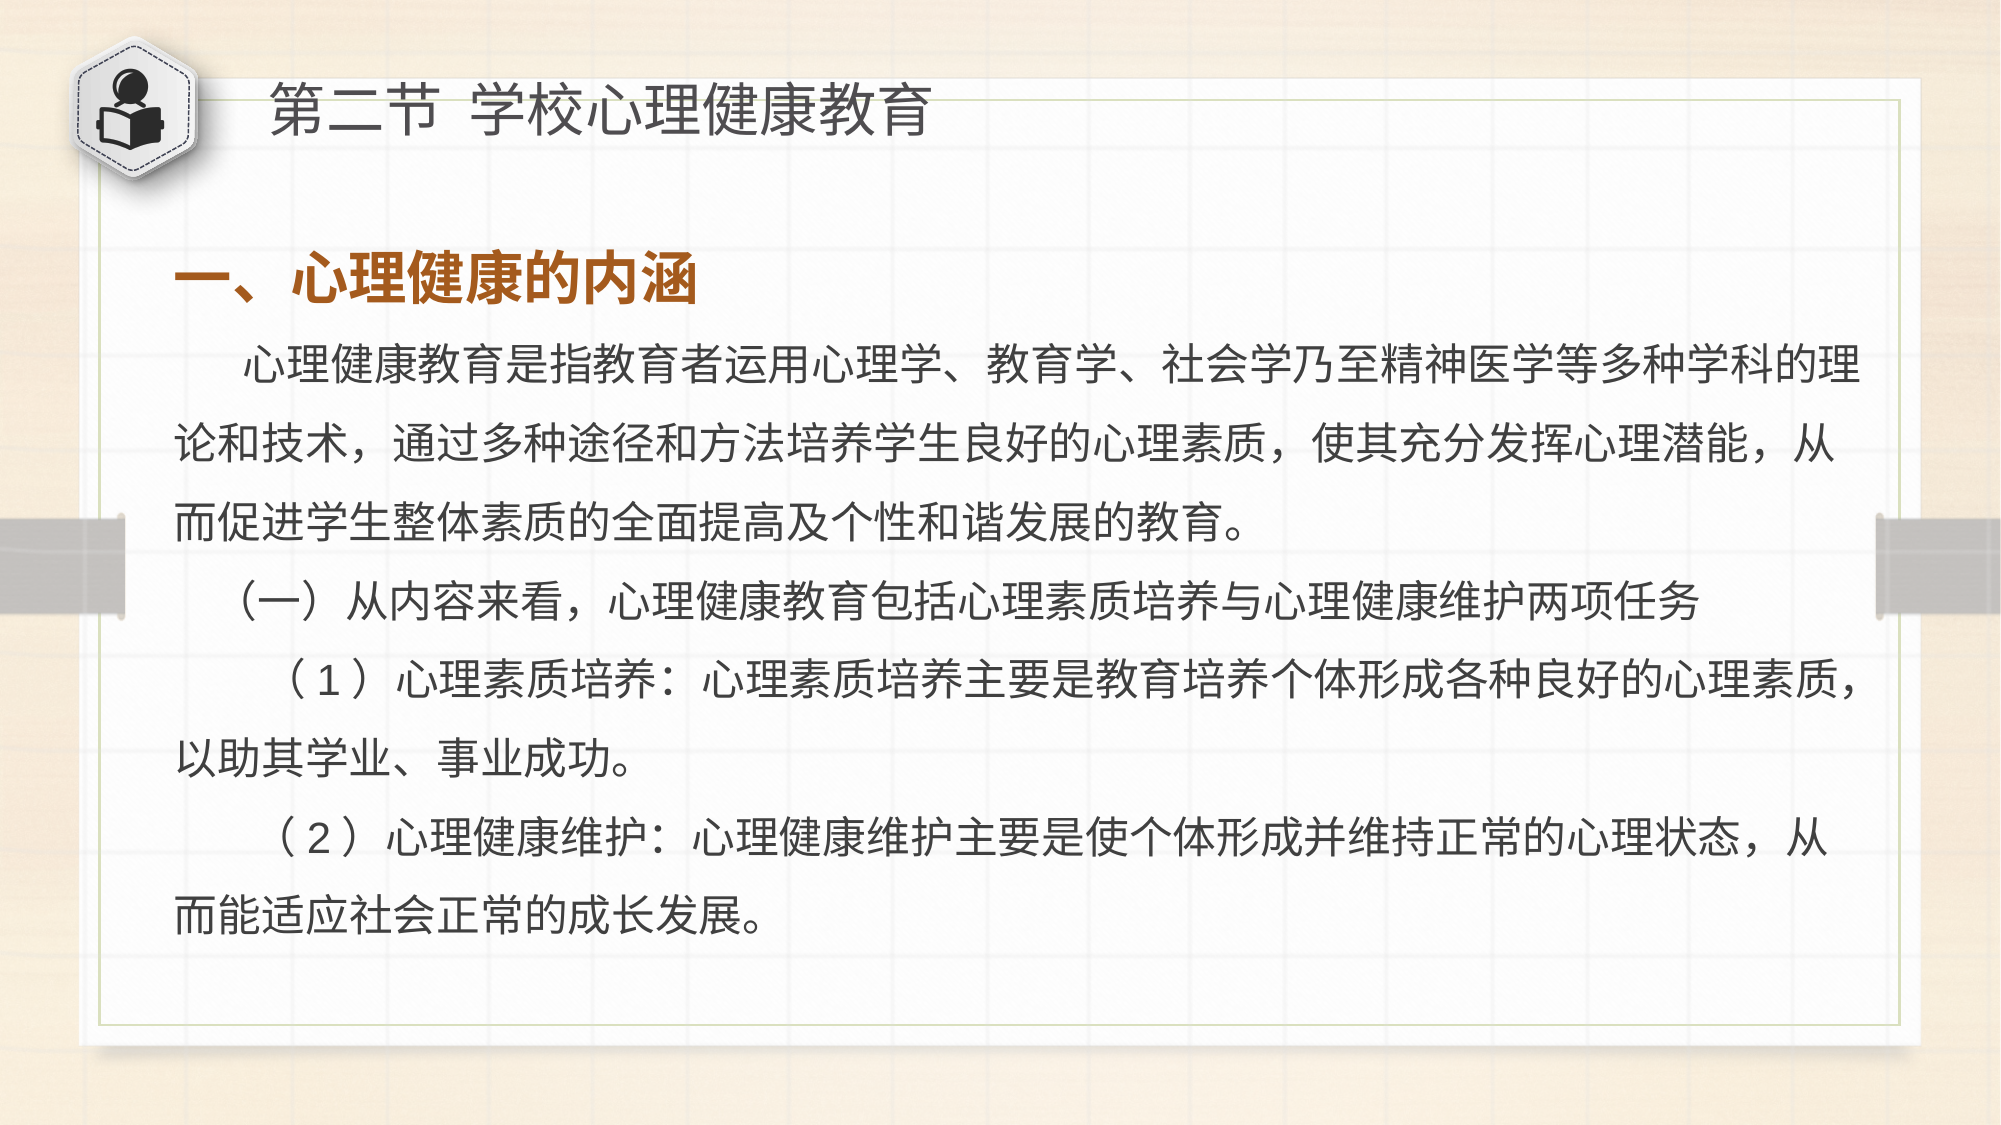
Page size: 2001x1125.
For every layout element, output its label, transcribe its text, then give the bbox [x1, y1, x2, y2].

text_box 第二节 学校心理健康教育 [253, 65, 1660, 150]
text_box 一、心理健康的内涵 心理健康教育是指教育者运用心理学、教育学、社会学乃至精神医学等多种学科的理论和技术，通过多种途径和方法培养学生良好的心理素质，使其充分发挥心理潜能，从而促进学生整体素质的全面提高及个性和谐发展的教育。 （一）从内容来看，心理健康教育包括心理素质培养与心理健康维护两项任务 （1）心理素质培养：心理素质培养主要是教育培养个体形成各种良好的心理素质，以助其学业、事业成功。 （2）心理健康维护：心理健康维护主要是使个体形成并维持正常的心理状态，从而能适应社会正常的成长发展。 [159, 198, 1879, 1106]
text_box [61, 43, 206, 173]
picture [0, 0, 2001, 1125]
